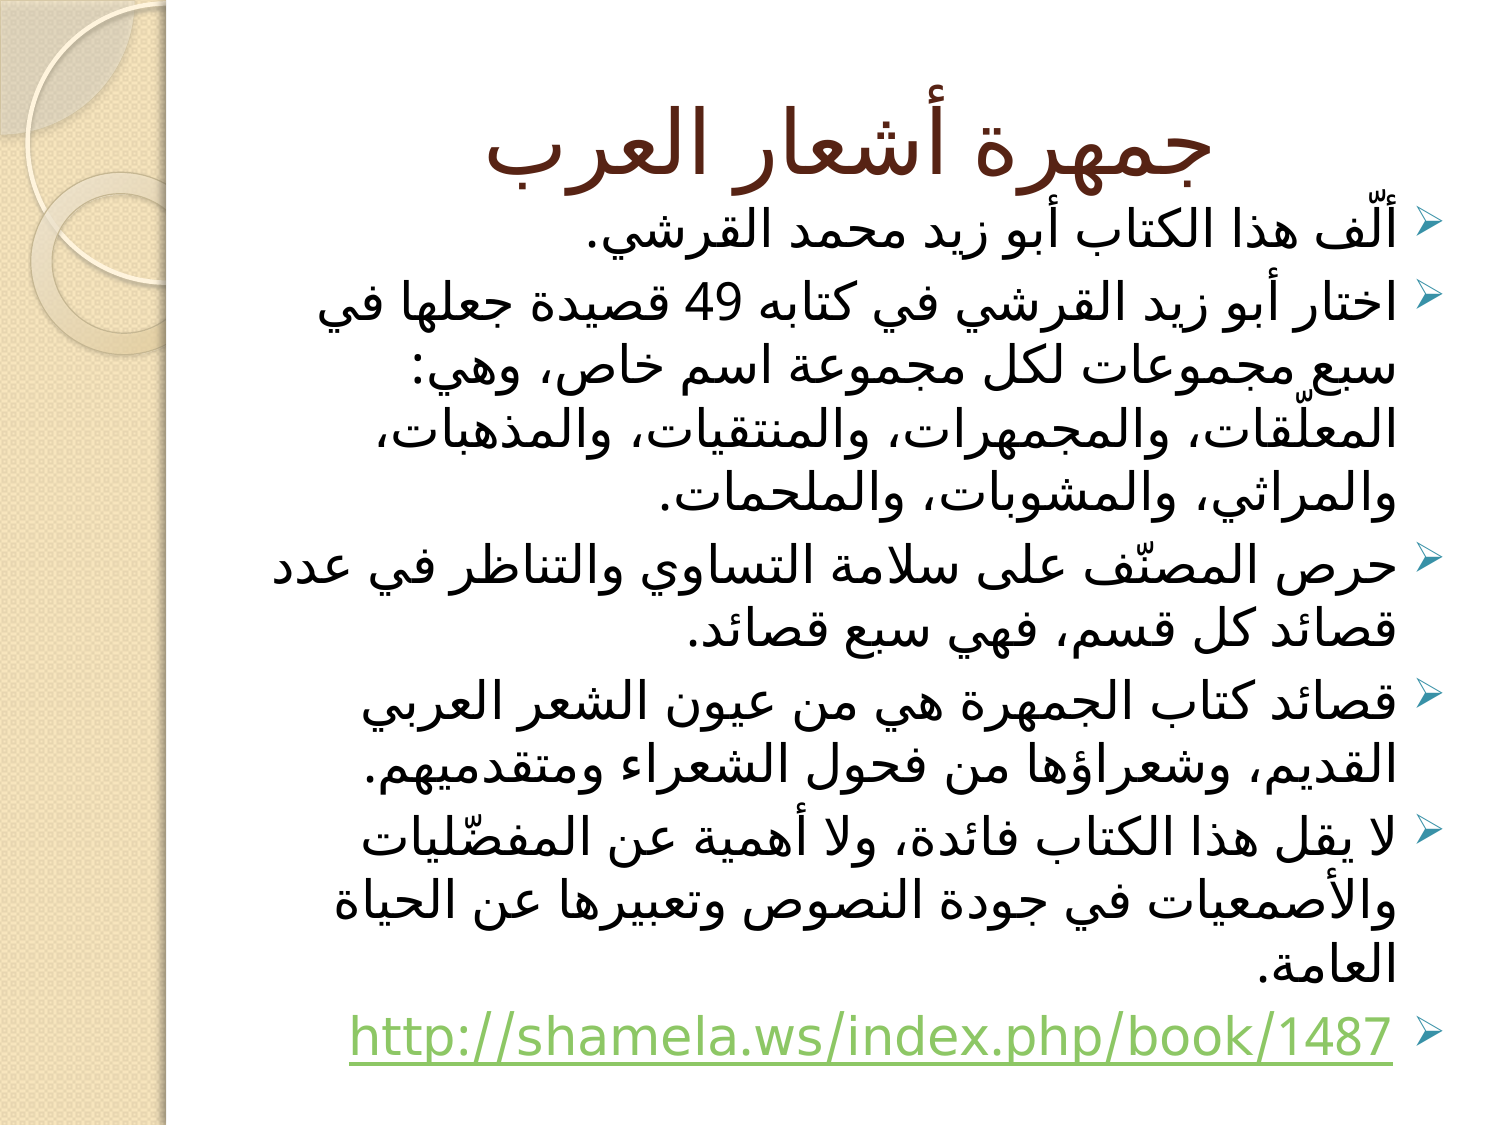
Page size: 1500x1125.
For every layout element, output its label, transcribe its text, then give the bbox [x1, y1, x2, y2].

title جمهرة أشعار العرب [235, 45, 1466, 187]
list ألّف هذا الكتاب أبو زيد محمد القرشي. اختار أبو زيد القرشي في كتابه 49 قصيدة جعلها في سبع مجموعات لكل مجموعة اسم خاص، وهي: المعلّقات، والمجمهرات، والمنتقيات، والمذهبات، والمراثي، والمشوبات، والملحمات. حرص المصنّف على سلامة التساوي والتناظر في عدد قصائد كل قسم، فهي سبع قصائد. قصائد كتاب الجمهرة هي من عيون الشعر العربي القديم، وشعراؤها من فحول الشعراء ومتقدميهم. لا يقل هذا الكتاب فائدة، ولا أهمية عن المفضّليات والأصمعيات في جودة النصوص وتعبيرها عن الحياة العامة. http://shamela.ws/index.php/book/1487 [235, 187, 1466, 1090]
